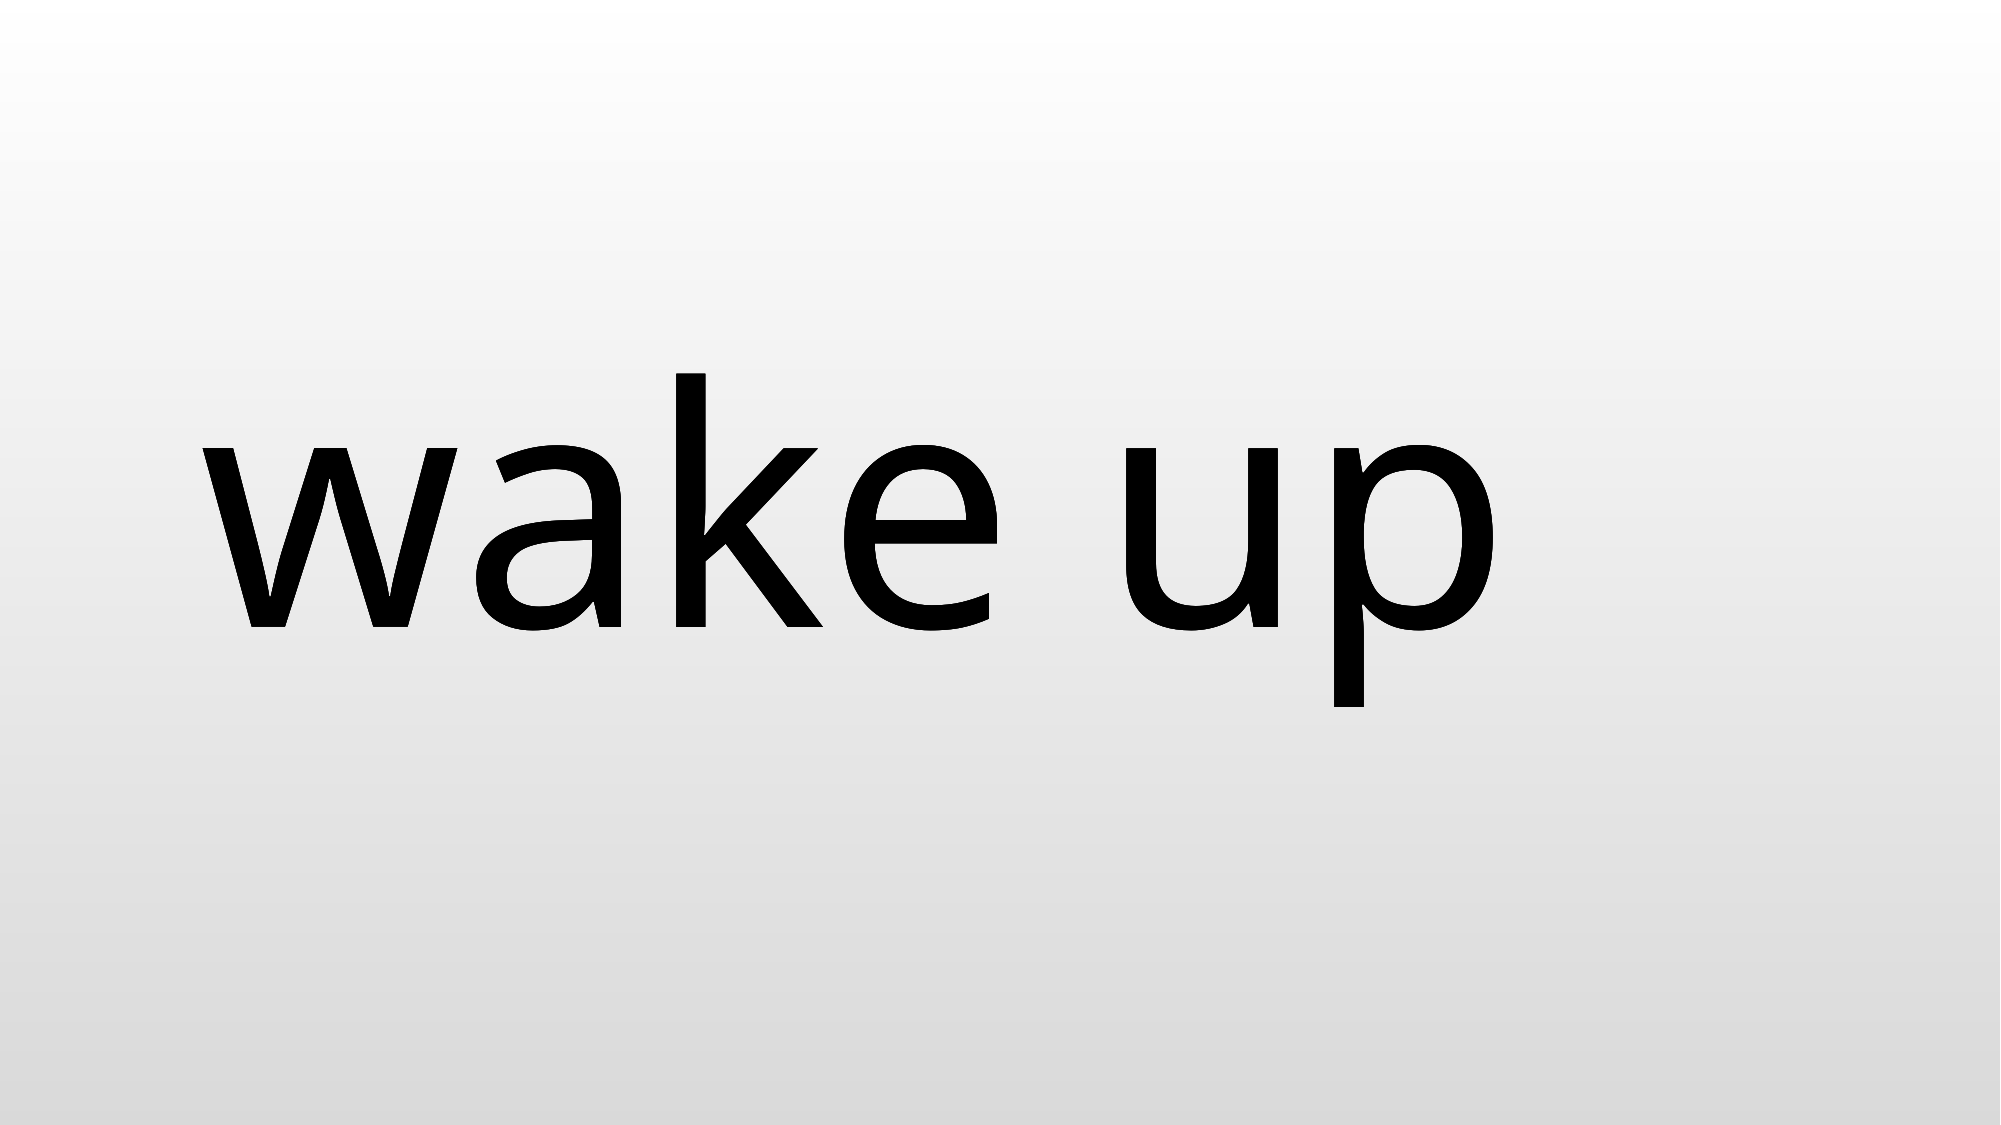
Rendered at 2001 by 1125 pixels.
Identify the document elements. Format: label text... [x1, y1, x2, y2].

text_box wake up [184, 286, 1669, 702]
